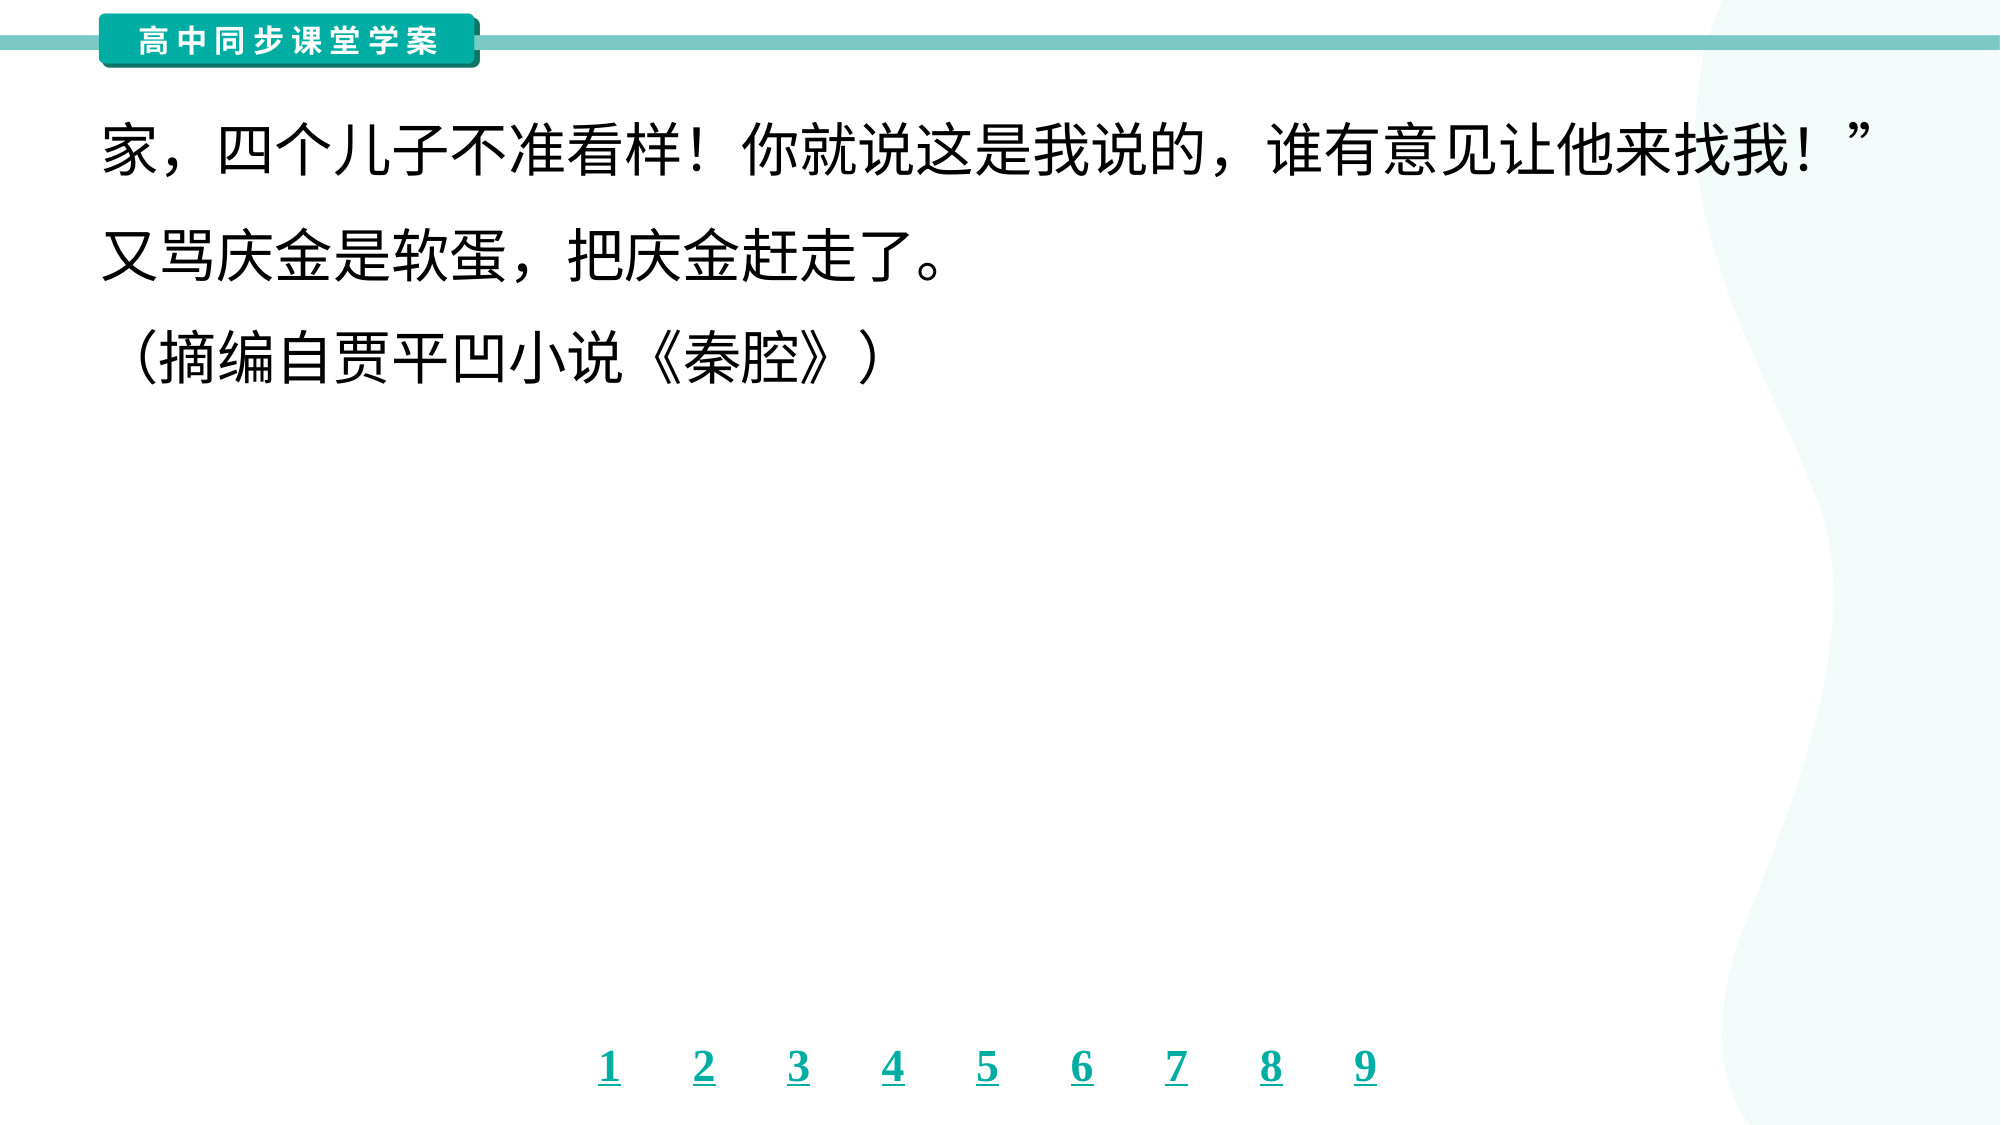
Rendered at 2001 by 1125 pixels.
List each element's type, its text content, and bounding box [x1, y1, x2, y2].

picture [0, 0, 2000, 1125]
text_box 家，四个儿子不准看样！你就说这是我说的，谁有意见让他来找我！” 又骂庆金是软蛋，把庆金赶走了。 （摘编自贾平凹小说《秦腔》）#1.1.5 [100, 76, 1899, 380]
